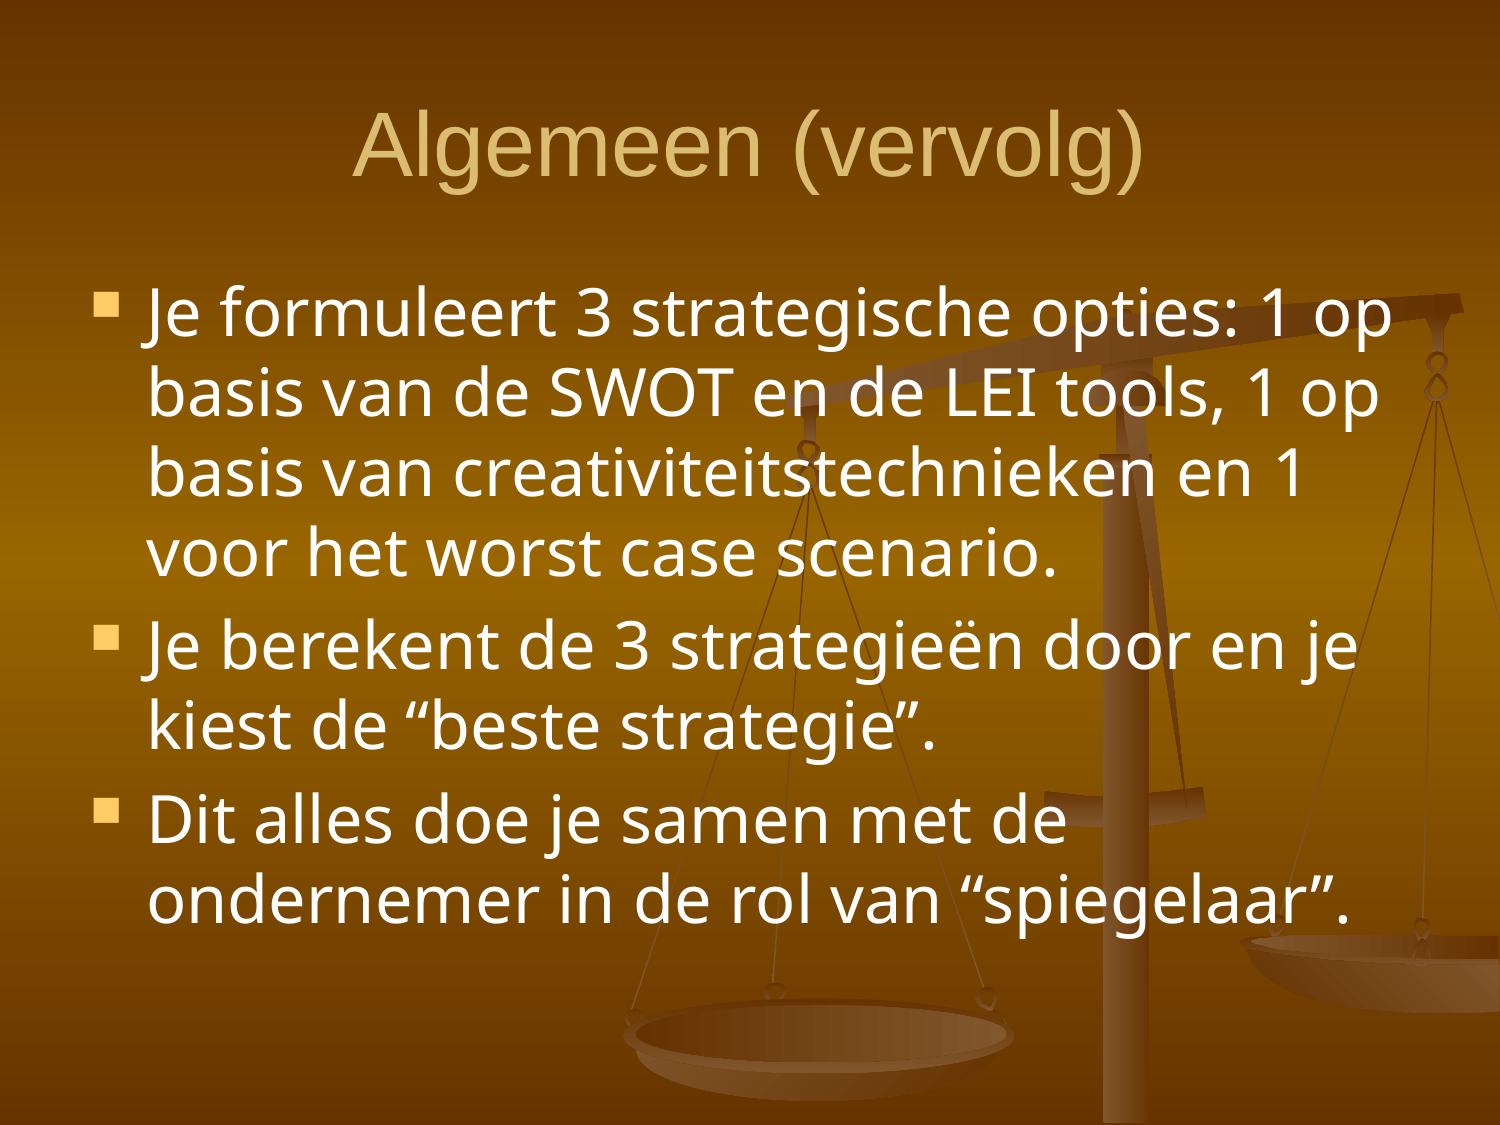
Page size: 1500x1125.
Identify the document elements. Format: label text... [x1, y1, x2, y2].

title Algemeen (vervolg) [74, 45, 1426, 234]
list Je formuleert 3 strategische opties: 1 op basis van de SWOT en de LEI tools, 1 op basis van creativiteitstechnieken en 1 voor het worst case scenario. Je berekent de 3 strategieën door en je kiest de “beste strategie”. Dit alles doe je samen met de ondernemer in de rol van “spiegelaar”. [74, 262, 1426, 1006]
